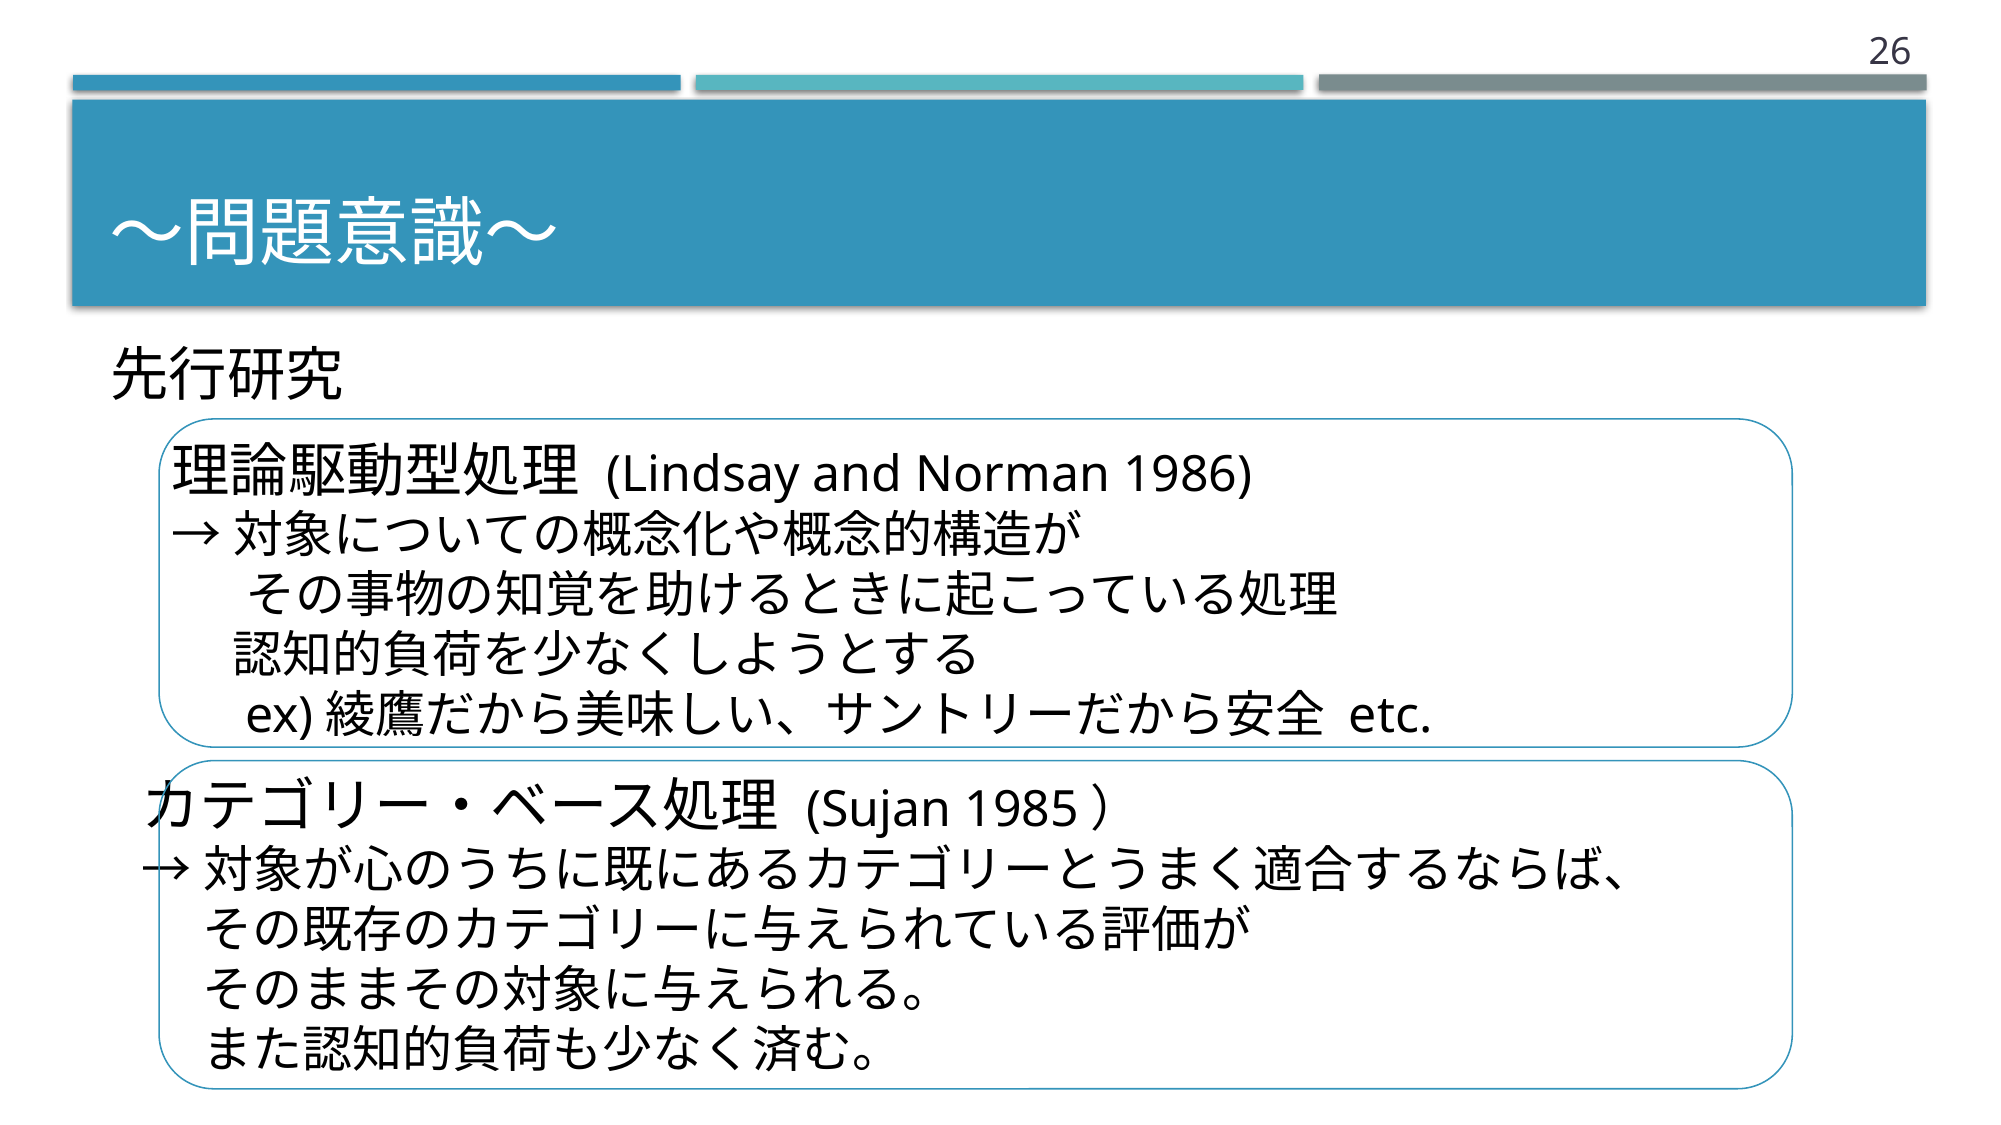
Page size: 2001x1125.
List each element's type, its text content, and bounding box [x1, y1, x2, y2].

text_box 先行研究 [96, 329, 359, 415]
text_box カテゴリー・ベース処理 (Sujan 1985） →対象が心のうちに既にあるカテゴリーとうまく適合するならば、 その既存のカテゴリーに与えられている評価が そのままその対象に与えられる。 また認知的負荷も少なく済む。 [126, 760, 207, 1085]
title 〜問題意識〜 [94, 119, 1904, 282]
text_box [188, 418, 1793, 748]
slide_number 25 [1754, 22, 1927, 83]
text_box 理論駆動型処理 (Lindsay and Norman 1986) →対象についての概念化や概念的構造が その事物の知覚を助けるときに起こっている処理 認知的負荷を少なくしようとする ex)綾鷹だから美味しい、サントリーだから安全 etc. [156, 425, 1448, 751]
text_box [159, 760, 1793, 1089]
